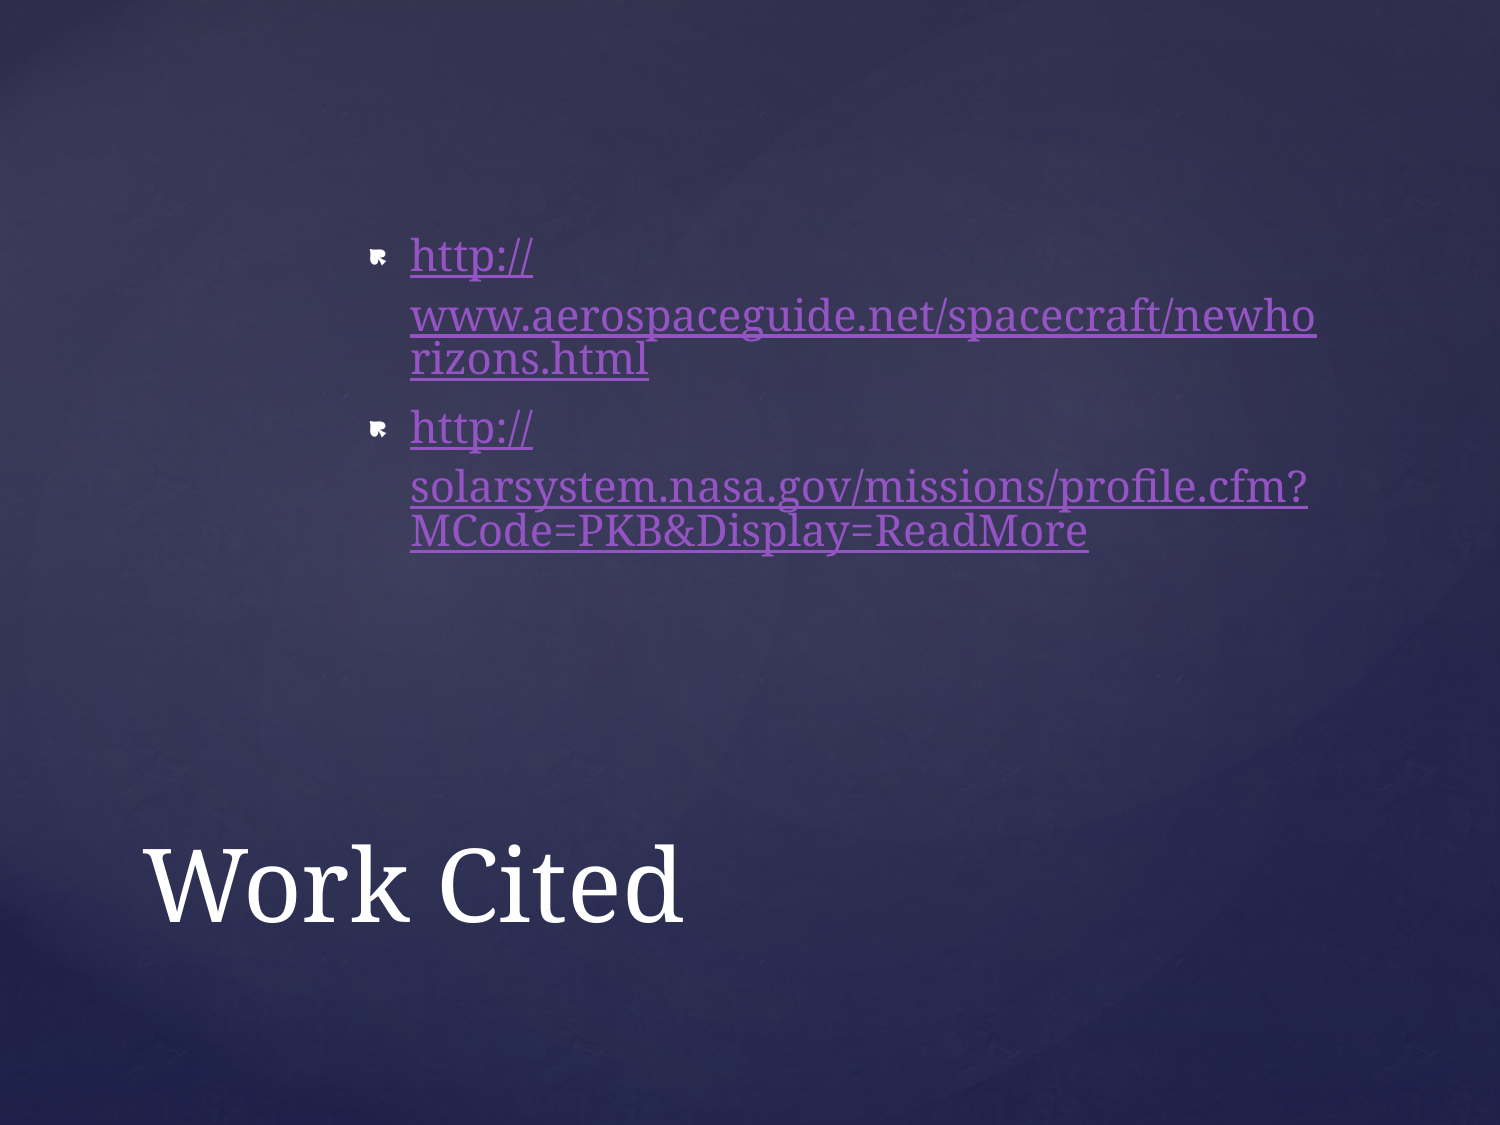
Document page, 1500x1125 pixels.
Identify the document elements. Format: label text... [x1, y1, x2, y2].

list http://www.aerospaceguide.net/spacecraft/newhorizons.html http://solarsystem.nasa.gov/missions/profile.cfm?MCode=PKB&Display=ReadMore [350, 112, 1350, 713]
title Work Cited [127, 800, 1365, 950]
